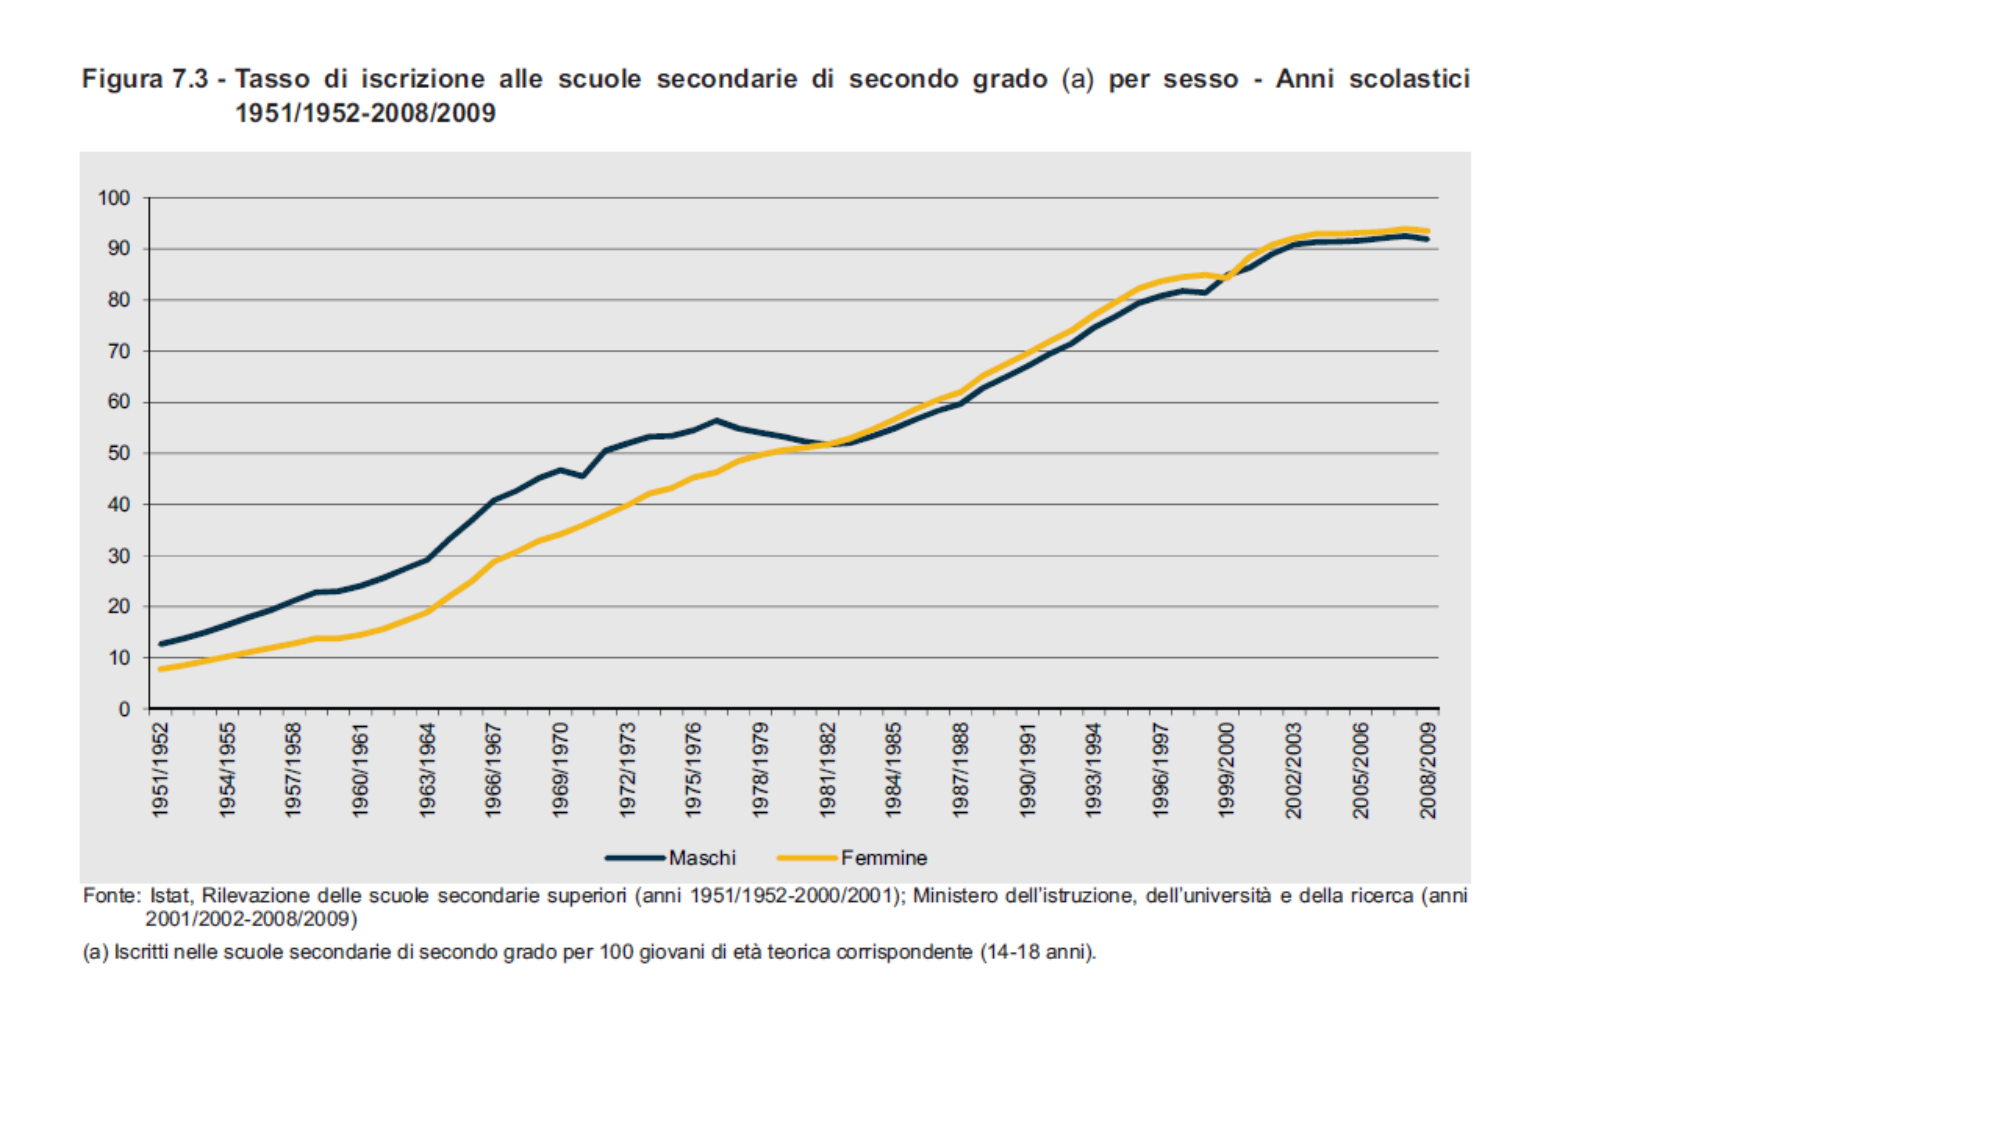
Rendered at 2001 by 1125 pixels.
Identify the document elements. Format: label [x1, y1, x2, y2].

picture [55, 30, 1512, 1045]
